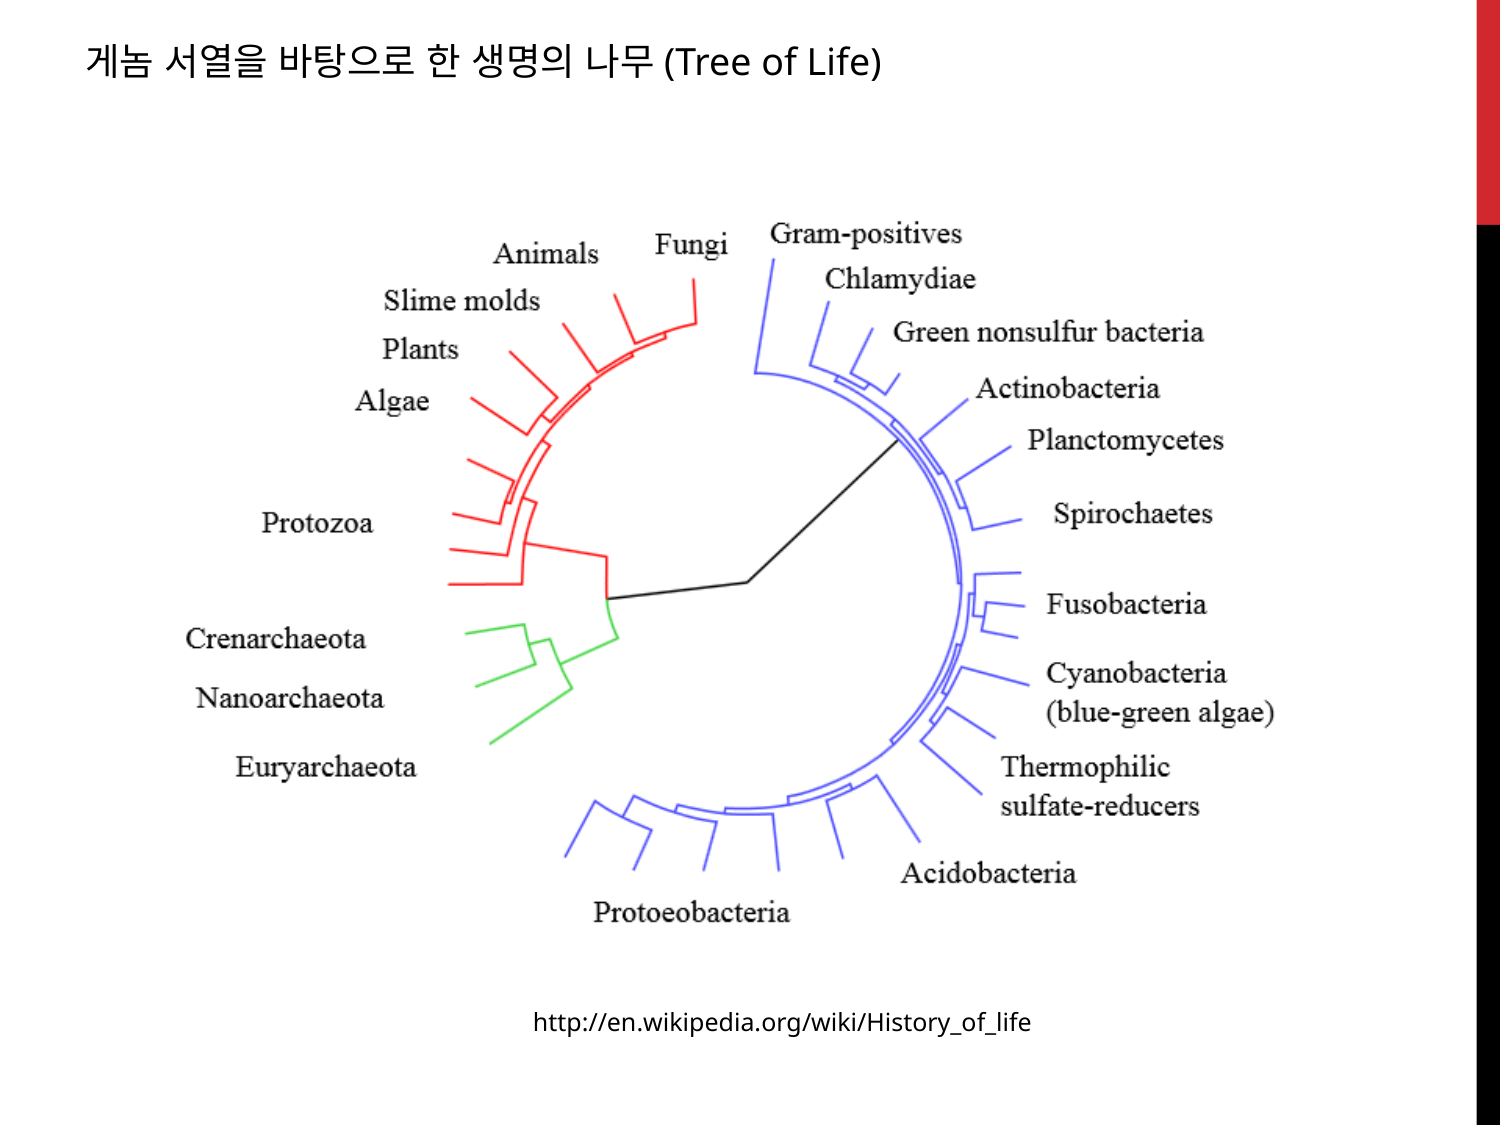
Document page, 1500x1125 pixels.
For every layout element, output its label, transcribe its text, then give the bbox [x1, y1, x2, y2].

picture [135, 162, 1387, 989]
text_box 게놈 서열을 바탕으로 한 생명의 나무(Tree of Life) [53, 30, 1365, 91]
text_box http://en.wikipedia.org/wiki/History_of_life [518, 999, 1048, 1045]
